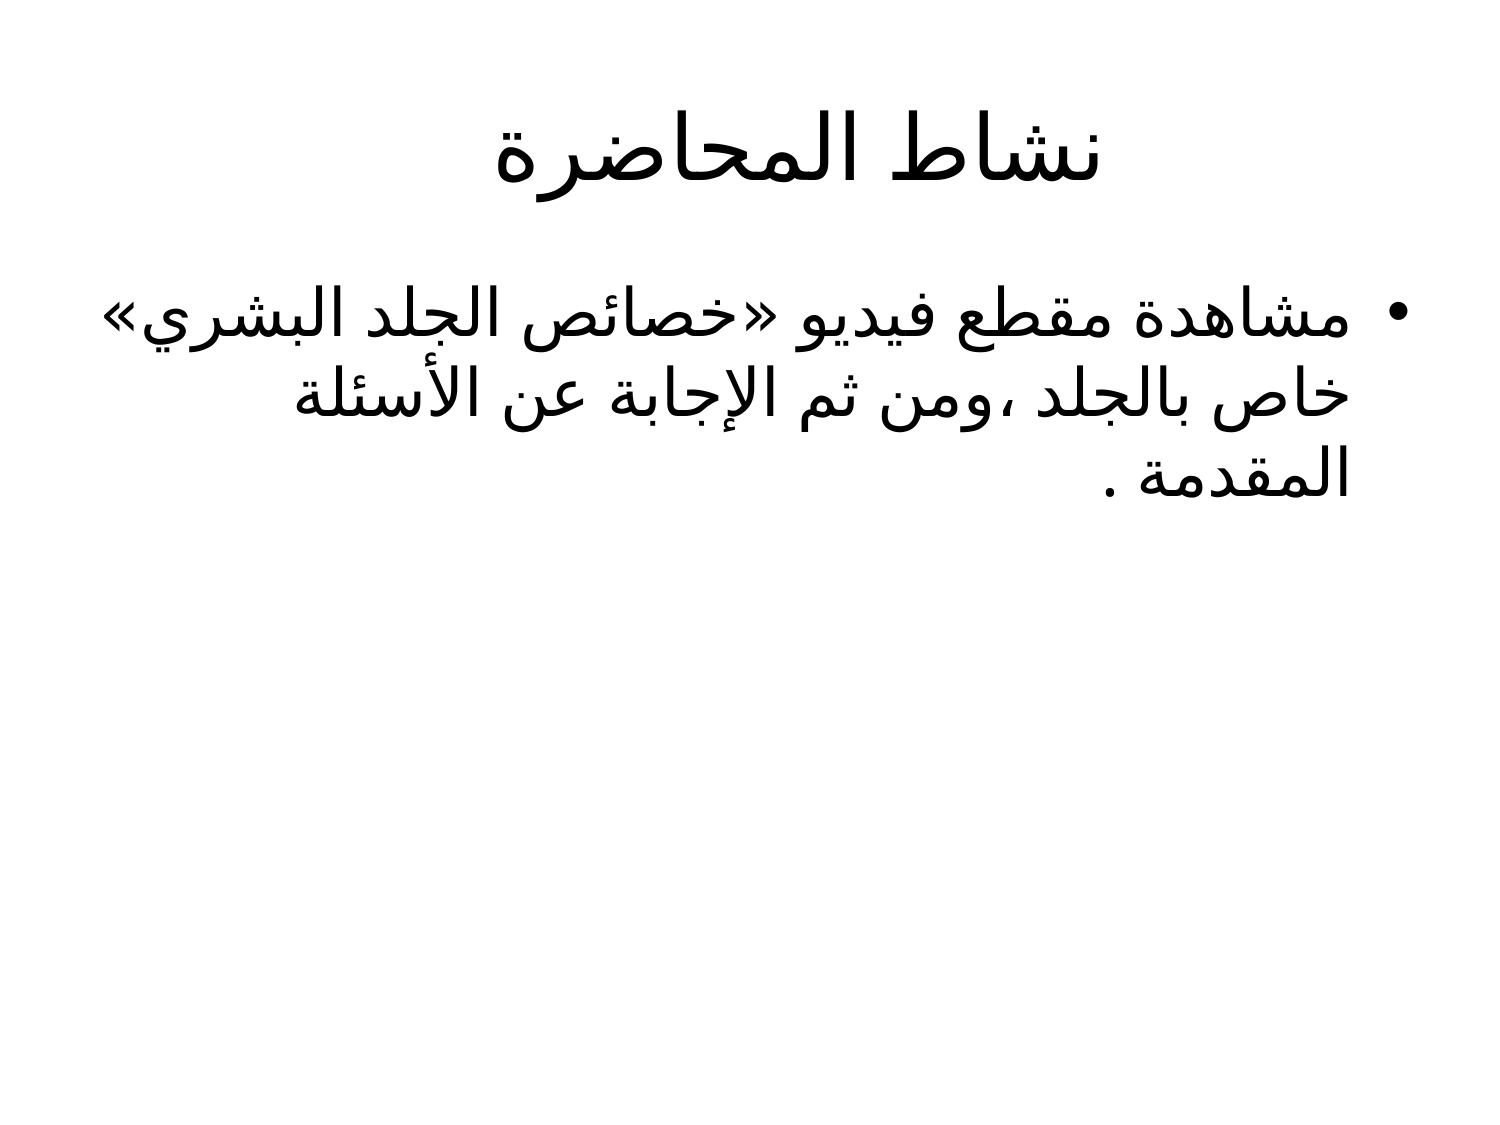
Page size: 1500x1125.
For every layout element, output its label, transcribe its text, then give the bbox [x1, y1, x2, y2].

list مشاهدة مقطع فيديو «خصائص الجلد البشري» خاص بالجلد ،ومن ثم الإجابة عن الأسئلة المقدمة . [75, 262, 1425, 1005]
title نشاط المحاضرة [125, 50, 1475, 238]
